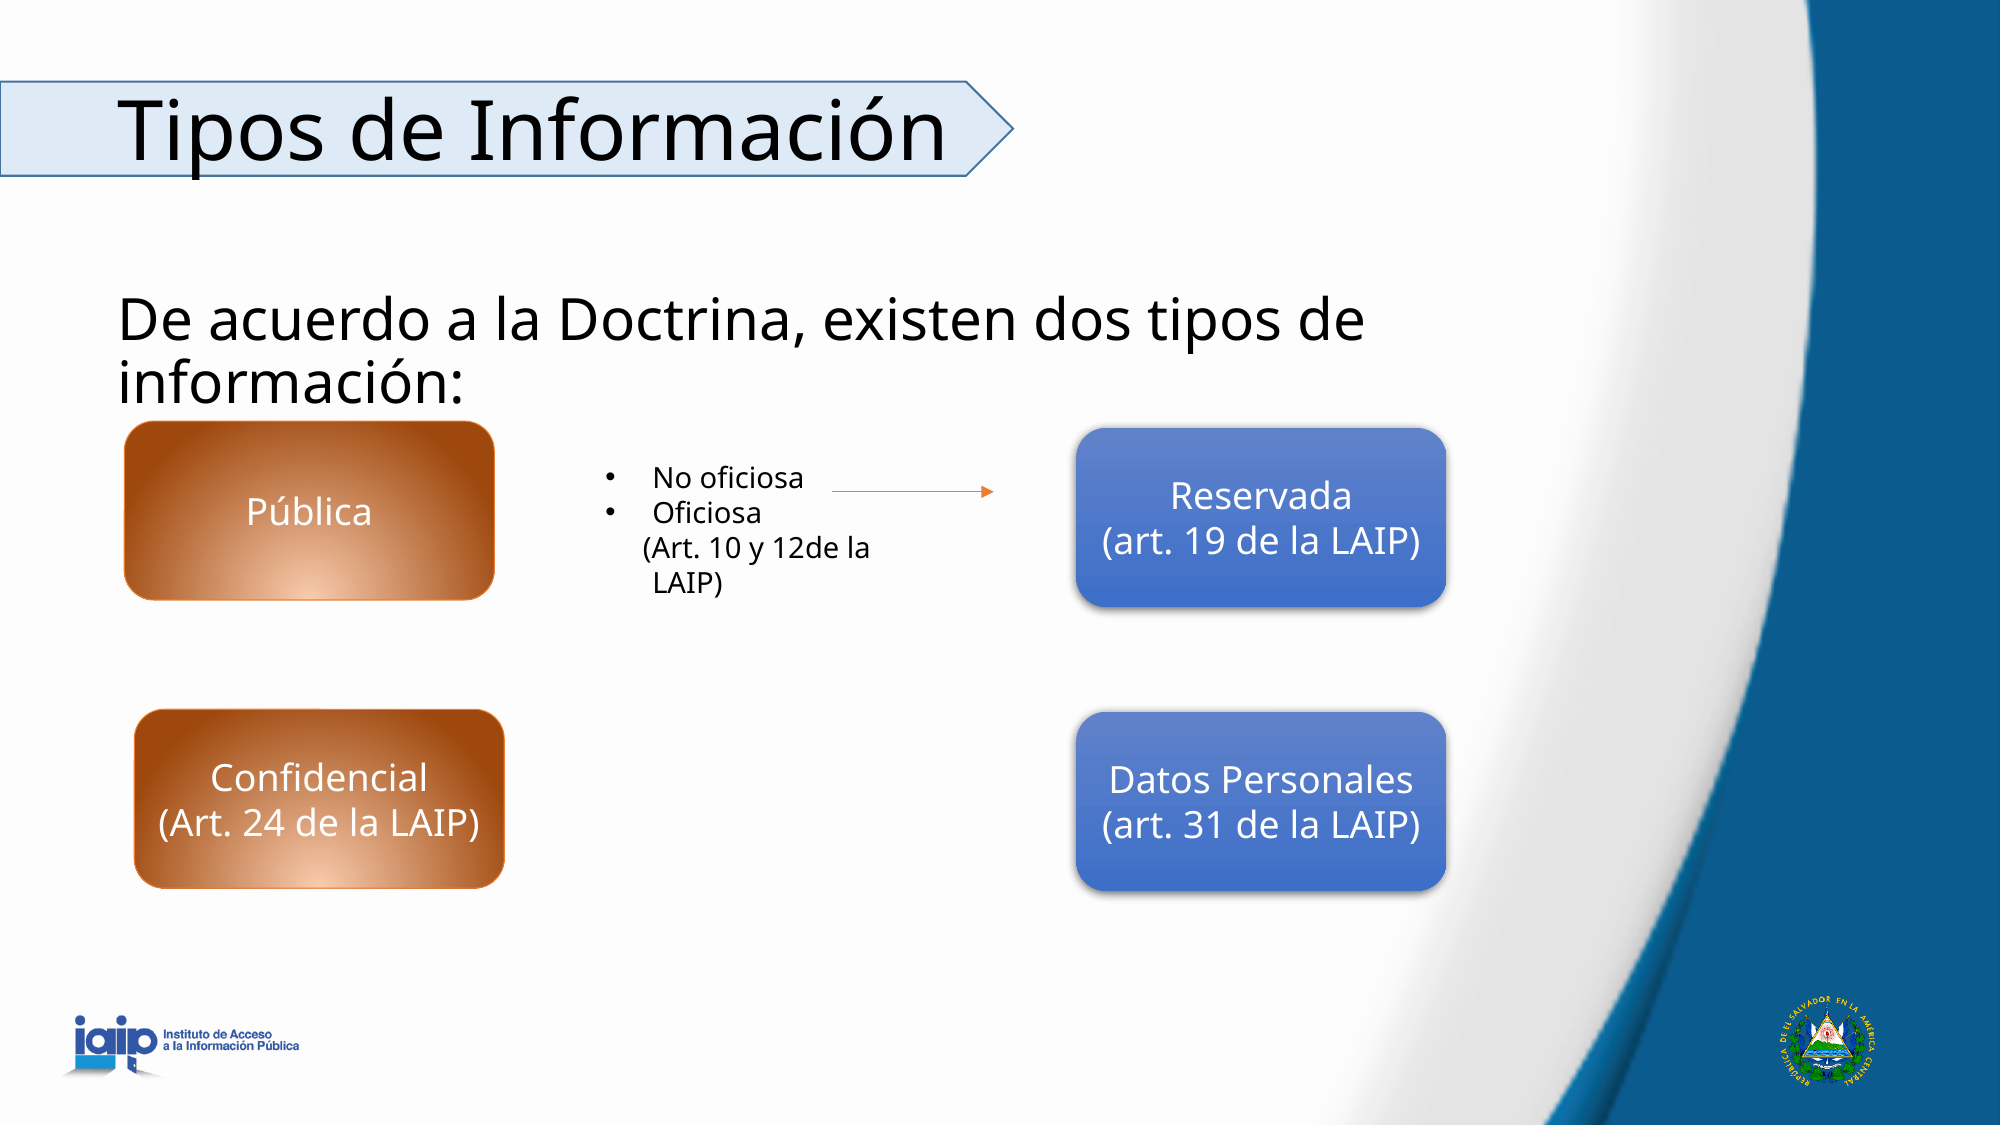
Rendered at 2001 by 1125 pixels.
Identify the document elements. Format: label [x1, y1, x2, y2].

text_box [124, 421, 505, 889]
picture [0, 0, 2000, 1125]
